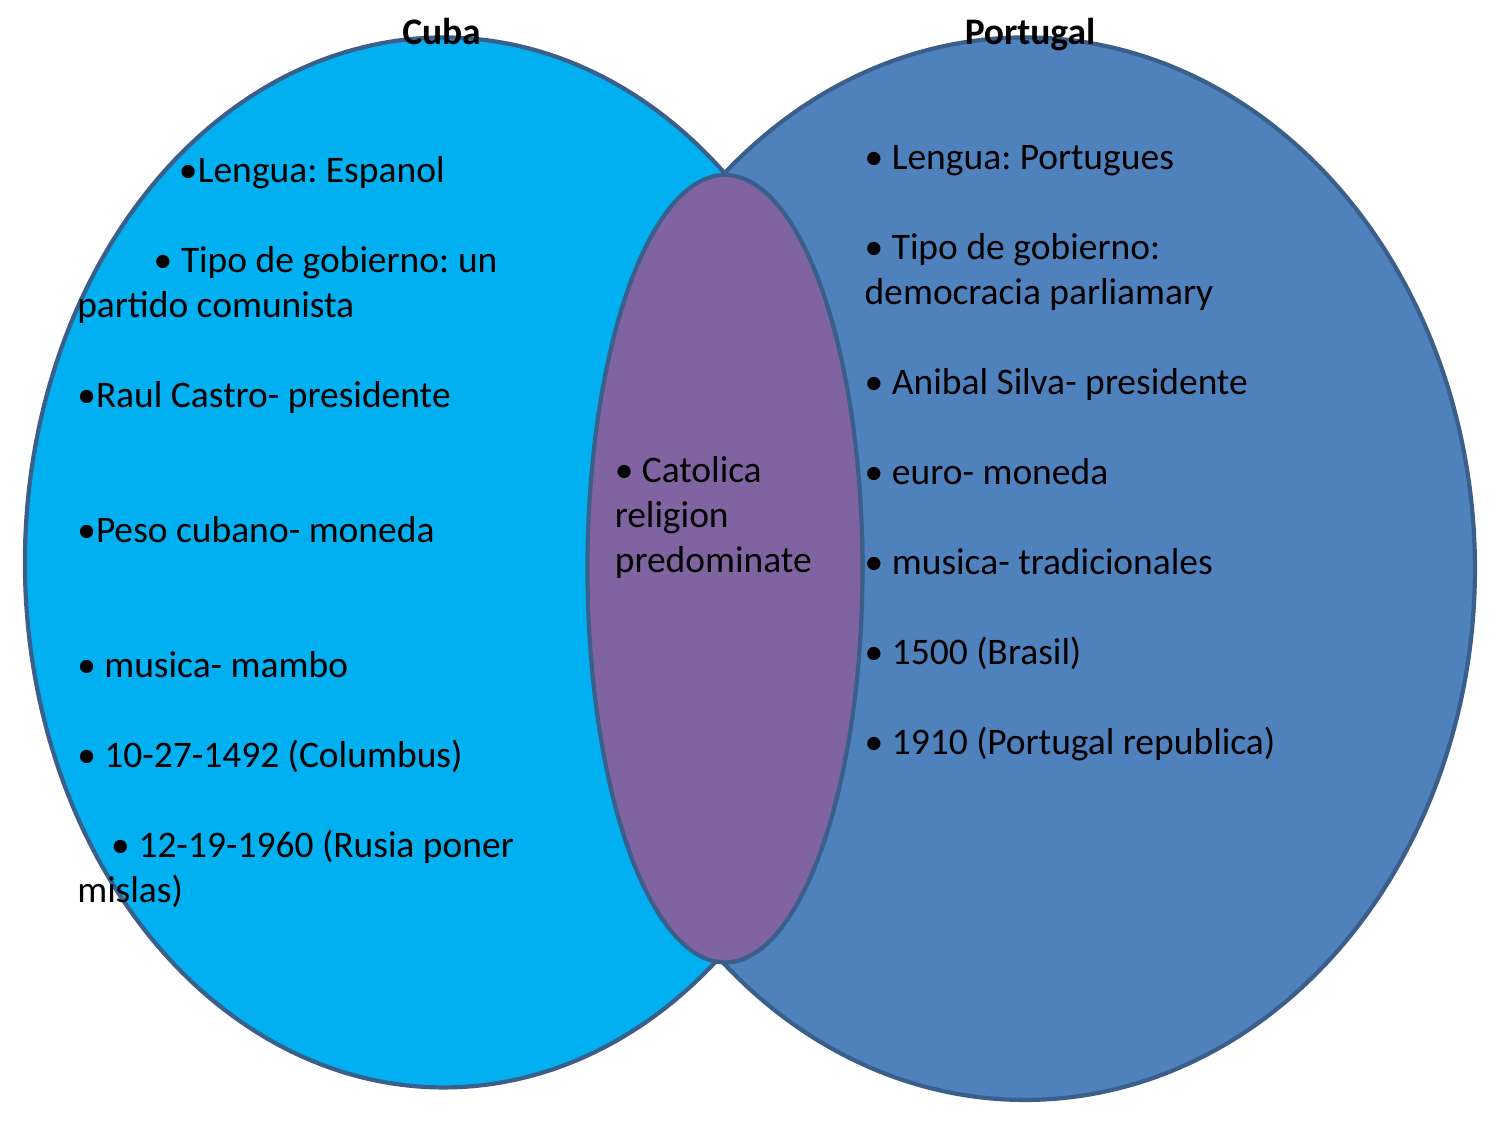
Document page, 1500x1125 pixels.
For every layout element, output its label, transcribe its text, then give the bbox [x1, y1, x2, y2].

text_box [613, 810, 717, 1046]
text_box • Catolica religion predominate [599, 437, 838, 588]
text_box Cuba [387, 0, 763, 60]
text_box [722, 157, 1478, 1103]
text_box • Lengua: Portugues • Tipo de gobierno: democracia parliamary • Anibal Silva- presidente • euro- moneda • musica- tradicionales • 1500 (Brasil) • 1910 (Portugal republica) [849, 124, 1313, 770]
text_box [195, 40, 727, 327]
text_box Portugal [950, 0, 1225, 60]
text_box [289, 1053, 598, 1090]
text_box [725, 42, 1275, 381]
text_box [613, 172, 849, 965]
text_box •Lengua: Espanol • Tipo de gobierno: un partido comunista •Raul Castro- presidente •Peso cubano- moneda • musica- mambo • 10-27-1492 (Columbus) • 12-19-1960 (Rusia poner mislas) [62, 137, 613, 1053]
text_box [22, 340, 62, 785]
